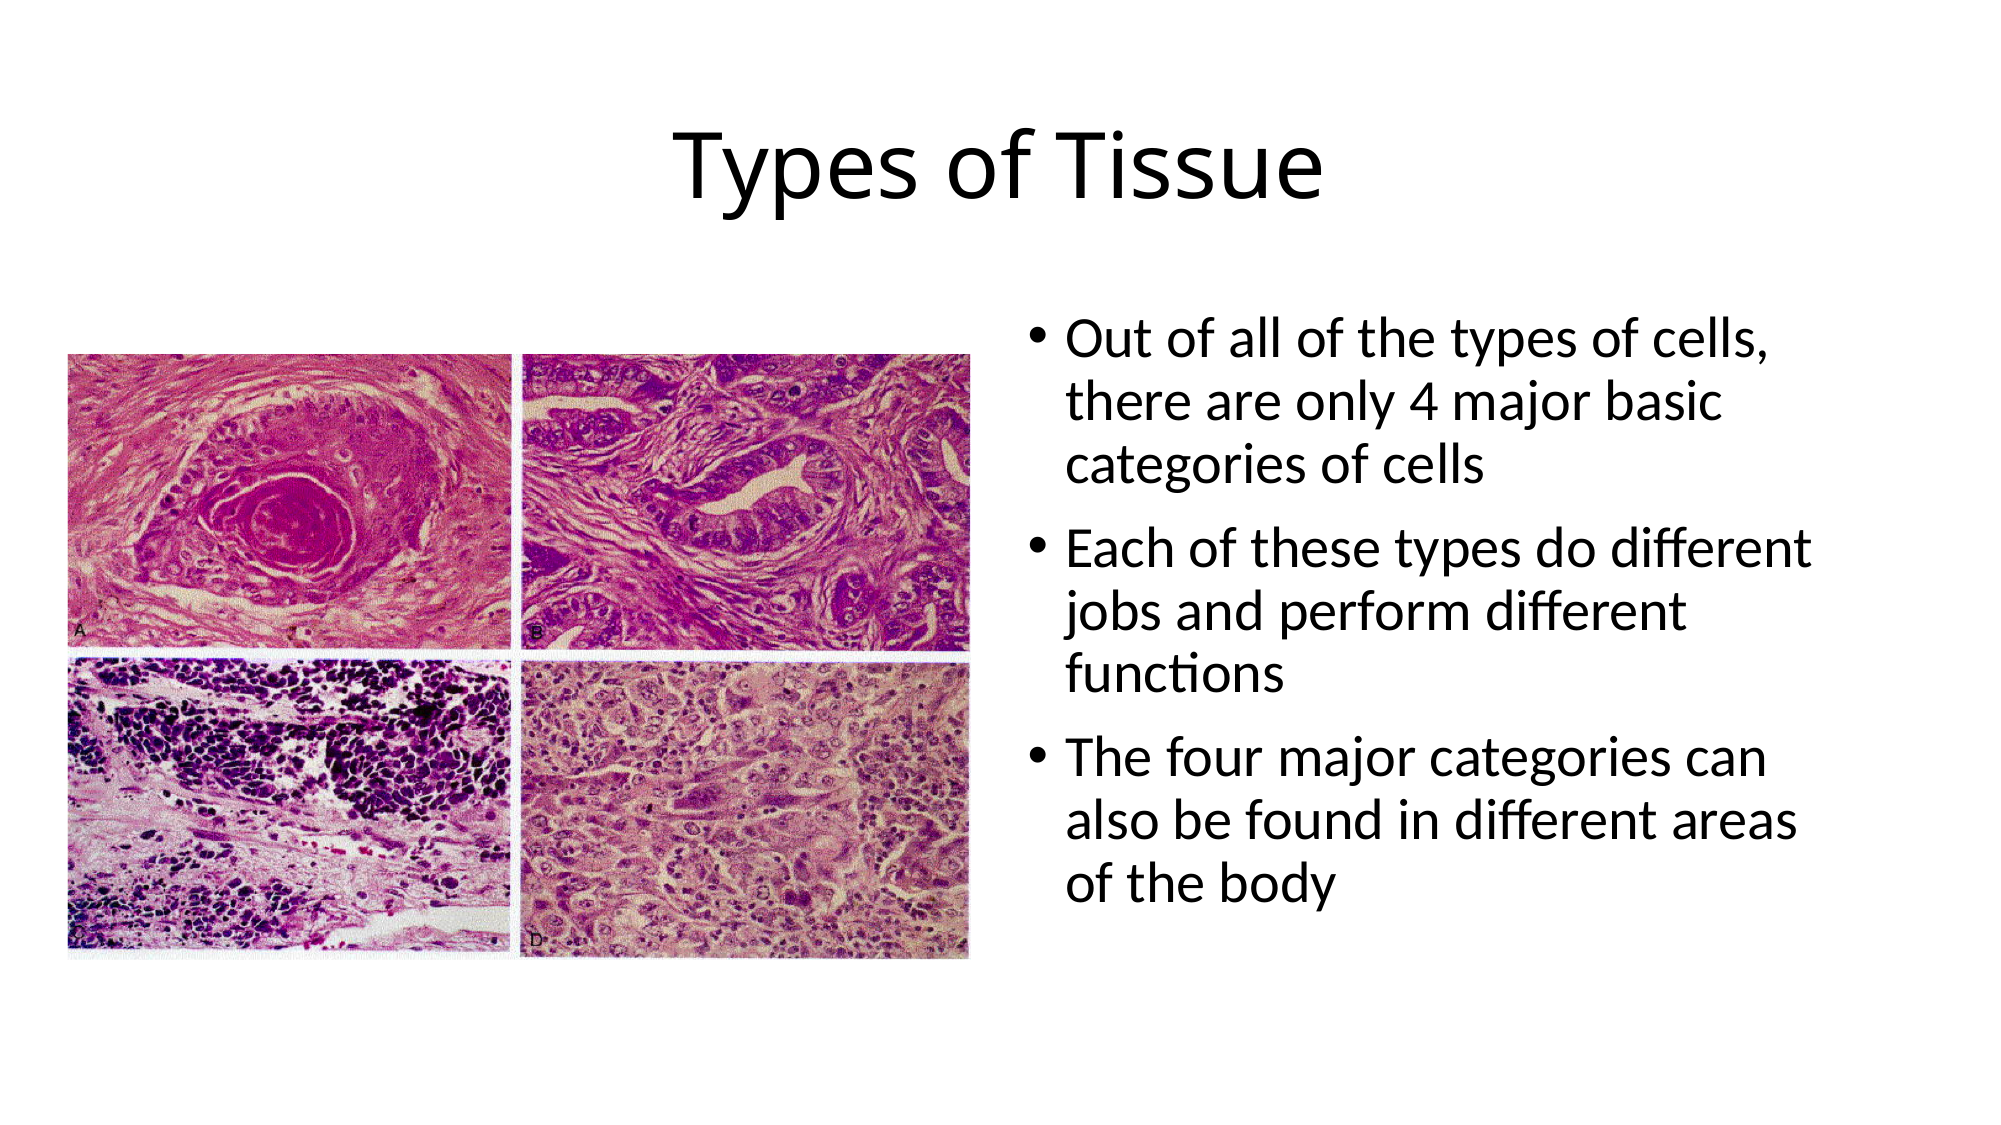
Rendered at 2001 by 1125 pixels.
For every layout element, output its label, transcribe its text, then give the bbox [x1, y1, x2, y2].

picture [67, 353, 971, 960]
list Out of all of the types of cells, there are only 4 major basic categories of cells Each of these types do different jobs and perform different functions The four major categories can also be found in different areas of the body [1012, 299, 1863, 1014]
title Types of Tissue [137, 59, 1863, 278]
